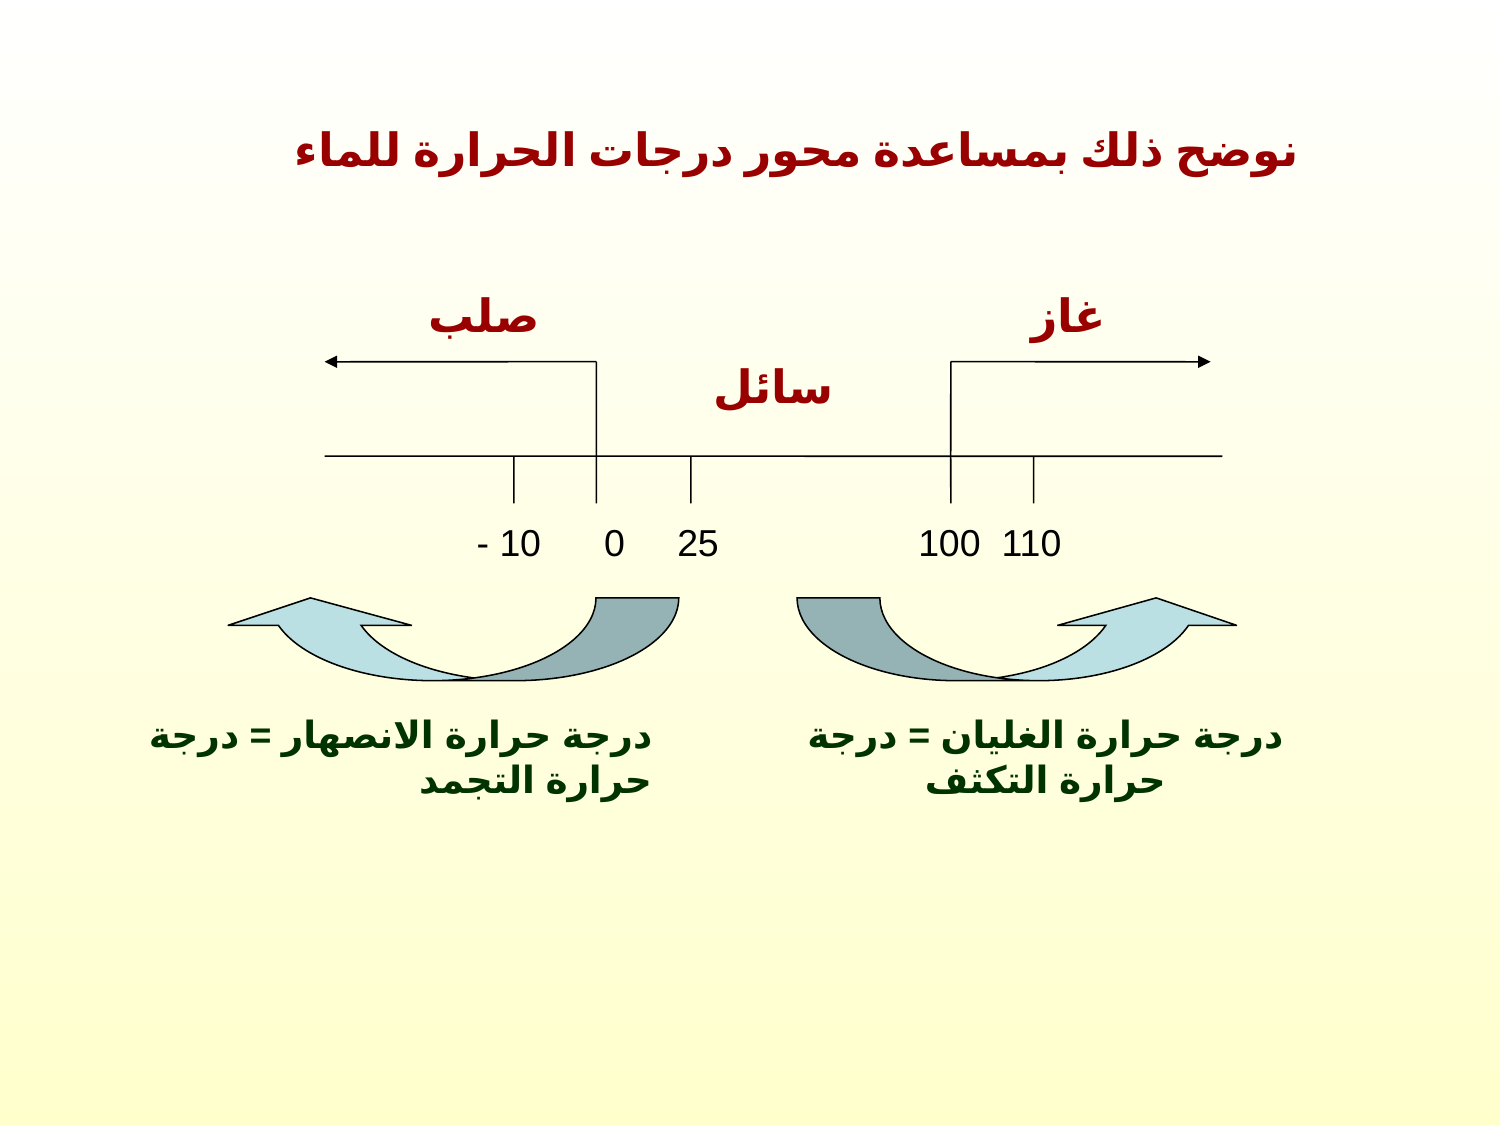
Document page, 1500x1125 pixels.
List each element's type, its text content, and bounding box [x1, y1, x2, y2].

text_box درجة حرارة الانصهار = درجة حرارة التجمد [29, 704, 668, 809]
text_box [227, 597, 679, 681]
text_box [950, 355, 1211, 368]
text_box درجة حرارة الغليان = درجة حرارة التكثف [738, 704, 1353, 809]
text_box سائل [698, 350, 849, 420]
text_box [797, 597, 1237, 681]
text_box [324, 355, 597, 368]
text_box 110 100 25 0 10 - [301, 503, 1140, 574]
text_box نوضح ذلك بمساعدة محور درجات الحرارة للماء [230, 113, 1365, 184]
text_box صلب [413, 278, 555, 349]
text_box غاز [1016, 278, 1121, 349]
